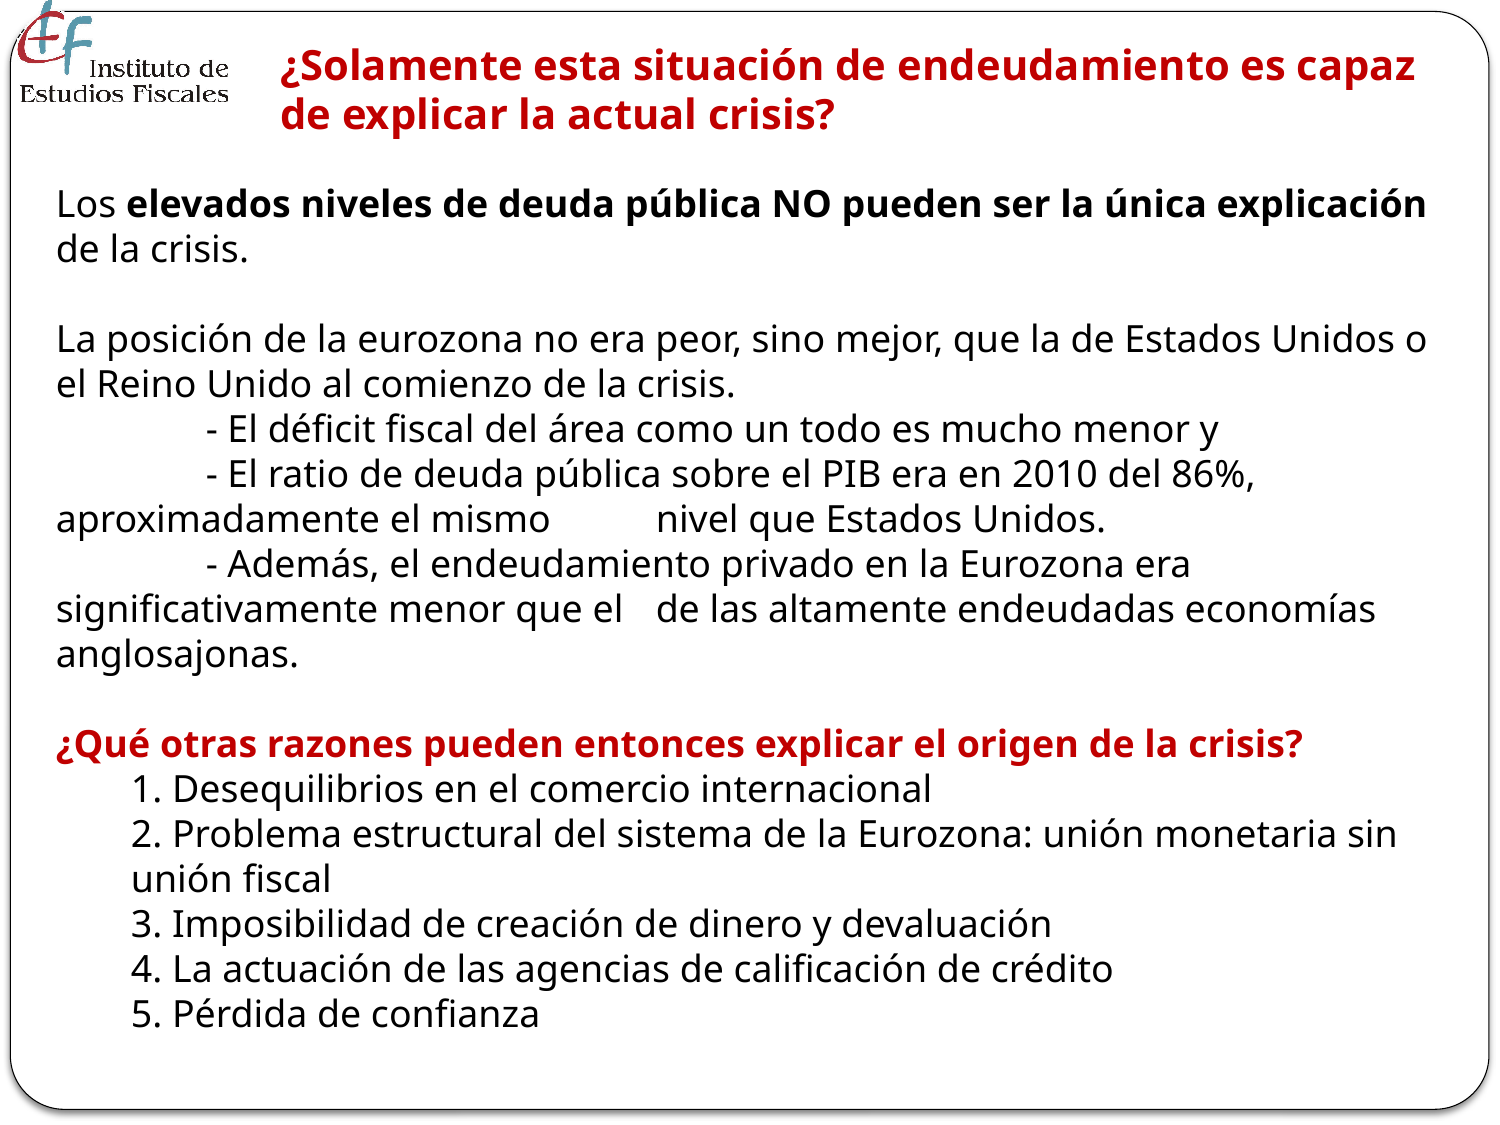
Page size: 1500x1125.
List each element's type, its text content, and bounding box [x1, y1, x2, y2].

text_box Los elevados niveles de deuda pública NO pueden ser la única explicación de la crisis. La posición de la eurozona no era peor, sino mejor, que la de Estados Unidos o el Reino Unido al comienzo de la crisis. - El déficit fiscal del área como un todo es mucho menor y - El ratio de deuda pública sobre el PIB era en 2010 del 86%, aproximadamente el mismo nivel que Estados Unidos. - Además, el endeudamiento privado en la Eurozona era significativamente menor que el de las altamente endeudadas economías anglosajonas. ¿Qué otras razones pueden entonces explicar el origen de la crisis? 1. Desequilibrios en el comercio internacional 2. Problema estructural del sistema de la Eurozona: unión monetaria sin unión fiscal 3. Imposibilidad de creación de dinero y devaluación 4. La actuación de las agencias de calificación de crédito 5. Pérdida de confianza [41, 172, 1447, 1088]
text_box ¿Solamente esta situación de endeudamiento es capaz de explicar la actual crisis? [265, 31, 1471, 196]
picture [17, 0, 228, 102]
